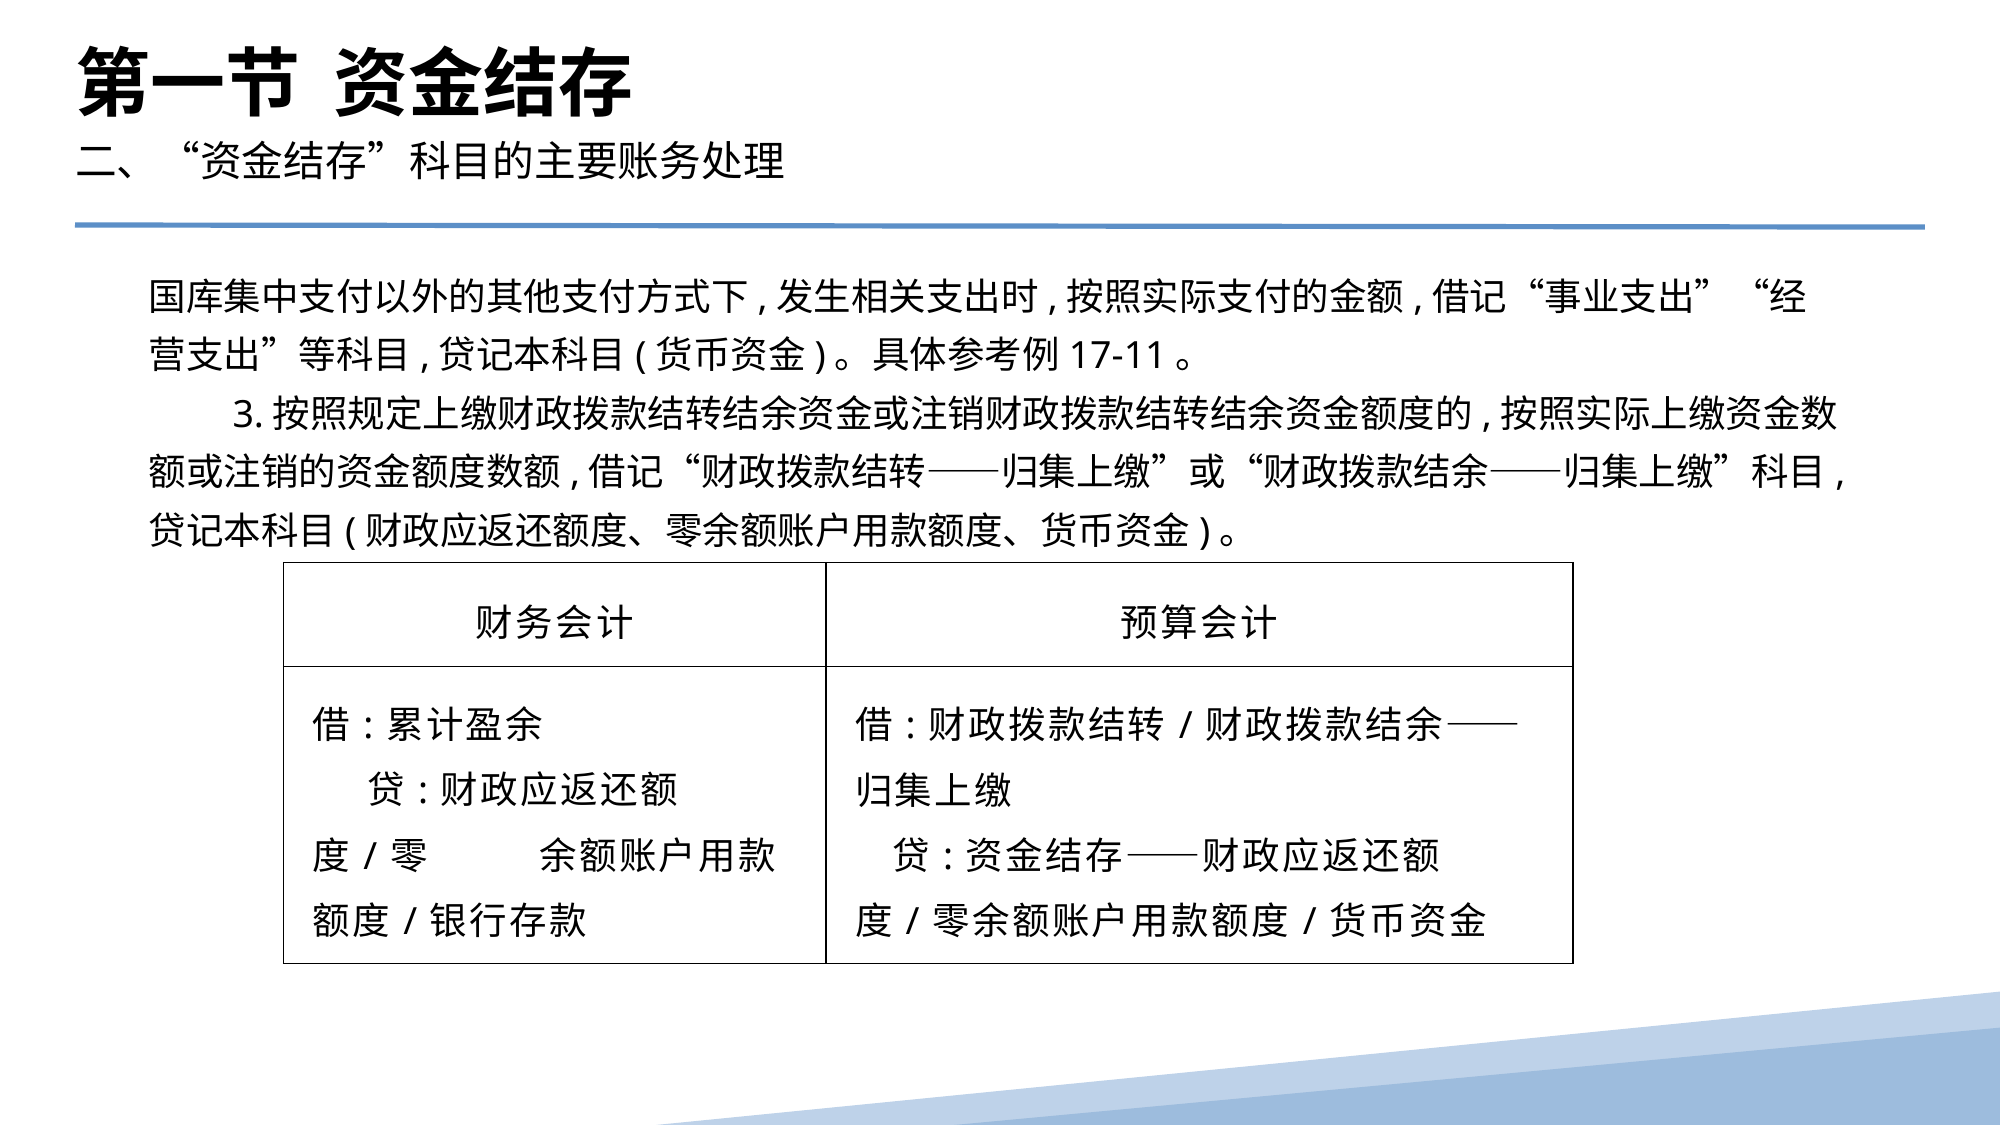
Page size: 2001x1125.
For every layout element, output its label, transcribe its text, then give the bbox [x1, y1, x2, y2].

text_box 第一节 资金结存 [75, 24, 1925, 124]
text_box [74, 224, 1925, 228]
table_cell 借:财政拨款结转/财政拨款结余——归集上缴 贷:资金结存——财政应返还额度/零余额账户用款额度/货币资金 [827, 667, 1572, 963]
table_header 预算会计 [827, 563, 1572, 666]
table_cell 借:累计盈余 贷:财政应返还额度/零 余额账户用款额度/银行存款 [284, 667, 825, 963]
table_header 财务会计 [284, 563, 825, 666]
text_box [656, 991, 2000, 1125]
text_box 国库集中支付以外的其他支付方式下,发生相关支出时,按照实际支付的金额,借记“事业支出”“经营支出”等科目,贷记本科目(货币资金)。具体参考例17-11。 3.按照规定上缴财政拨款结转结余资金或注销财政拨款结转结余资金额度的,按照实际上缴资金数额或注销的资金额度数额,借记“财政拨款结转——归集上缴”或“财政拨款结余——归集上缴”科目,贷记本科目(财政应返还额度、零余额账户用款额度、货币资金)。 [133, 251, 1856, 593]
text_box 二、“资金结存”科目的主要账务处理 [75, 124, 1925, 200]
